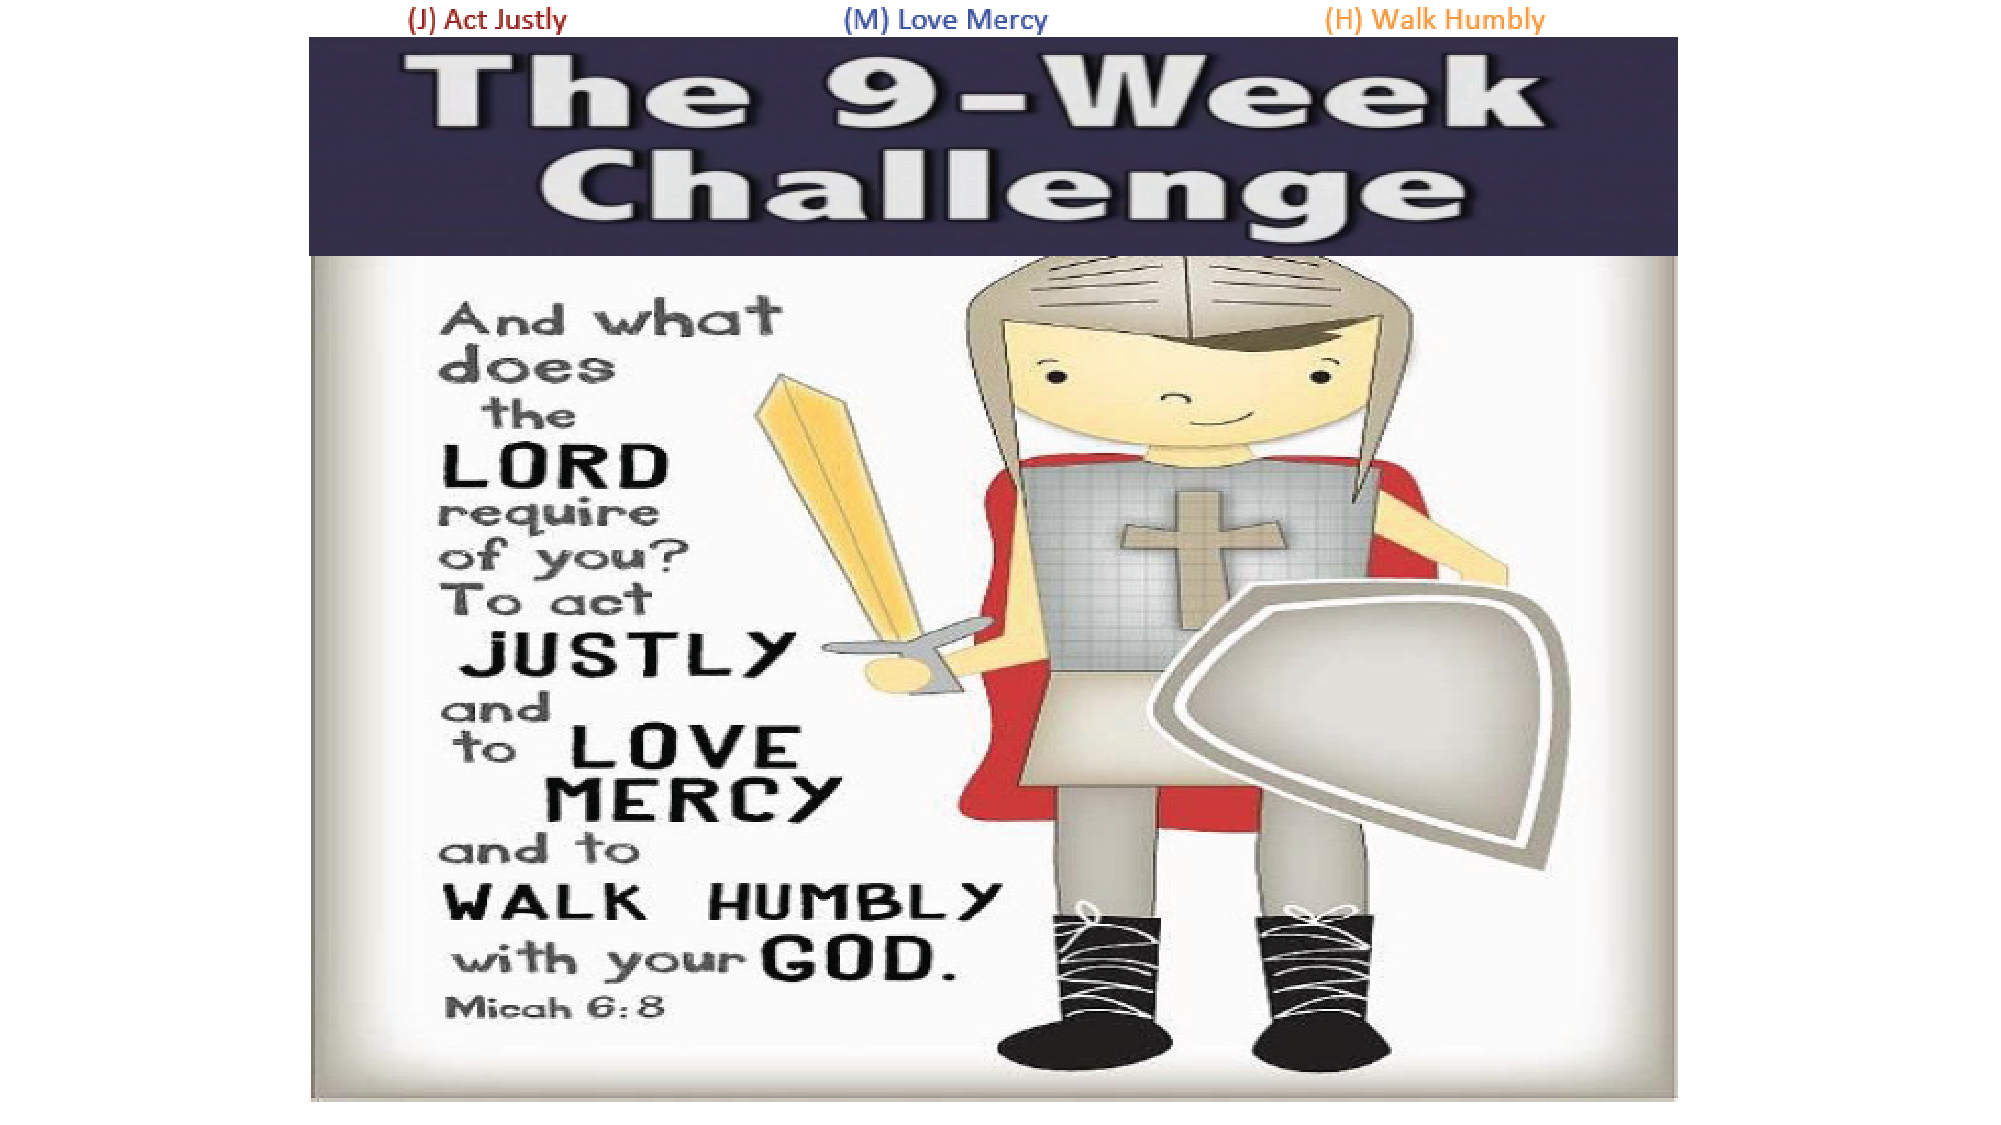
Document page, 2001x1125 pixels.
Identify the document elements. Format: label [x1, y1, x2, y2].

picture [293, 0, 1703, 1125]
